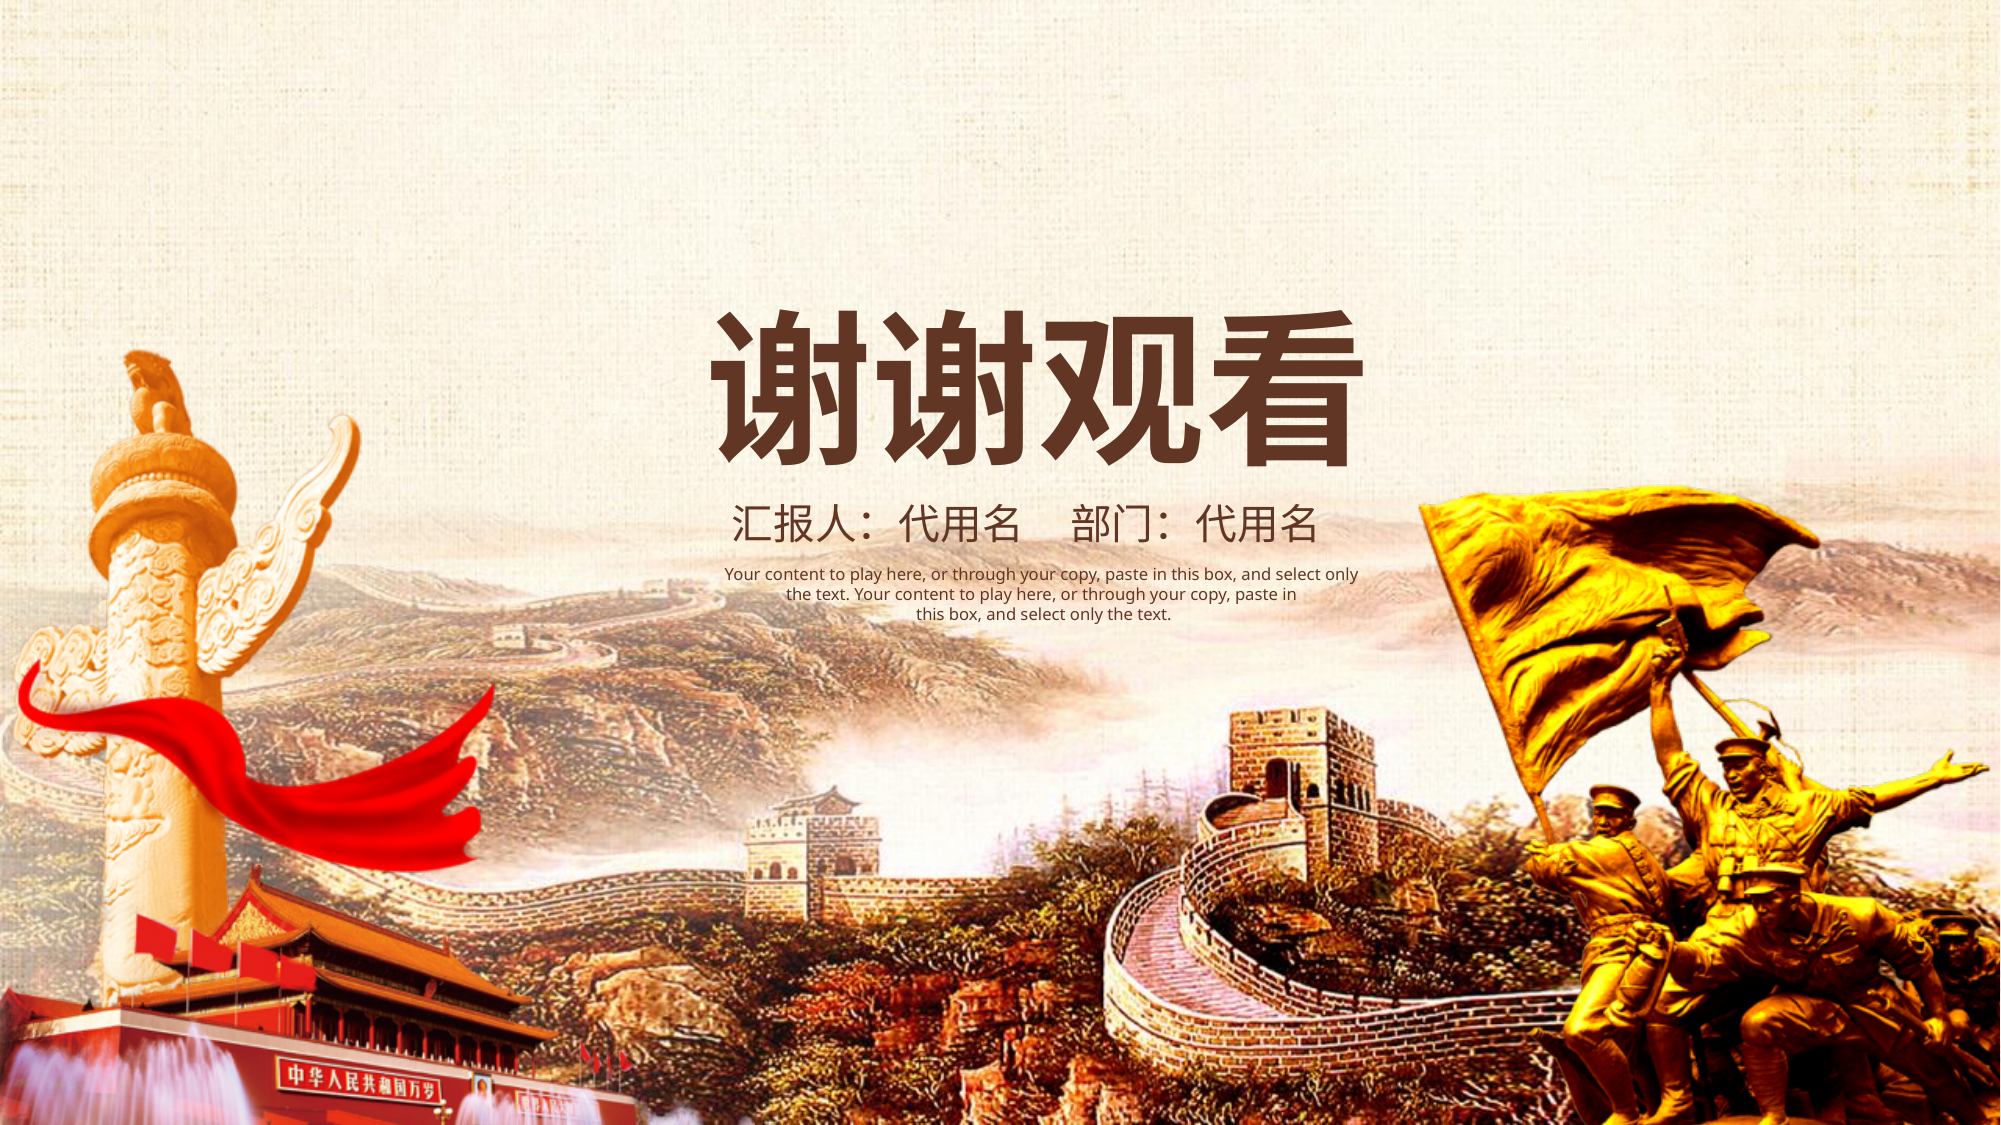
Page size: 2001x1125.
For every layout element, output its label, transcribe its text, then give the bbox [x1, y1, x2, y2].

text_box 谢谢观看 [690, 277, 1388, 490]
text_box Your content to play here, or through your copy, paste in this box, and select only the text. Your content to play here, or through your copy, paste in this box, and select only the text. [755, 556, 1300, 631]
picture [0, 0, 2001, 1125]
text_box 汇报人：代用名 部门：代用名 [755, 490, 1300, 556]
